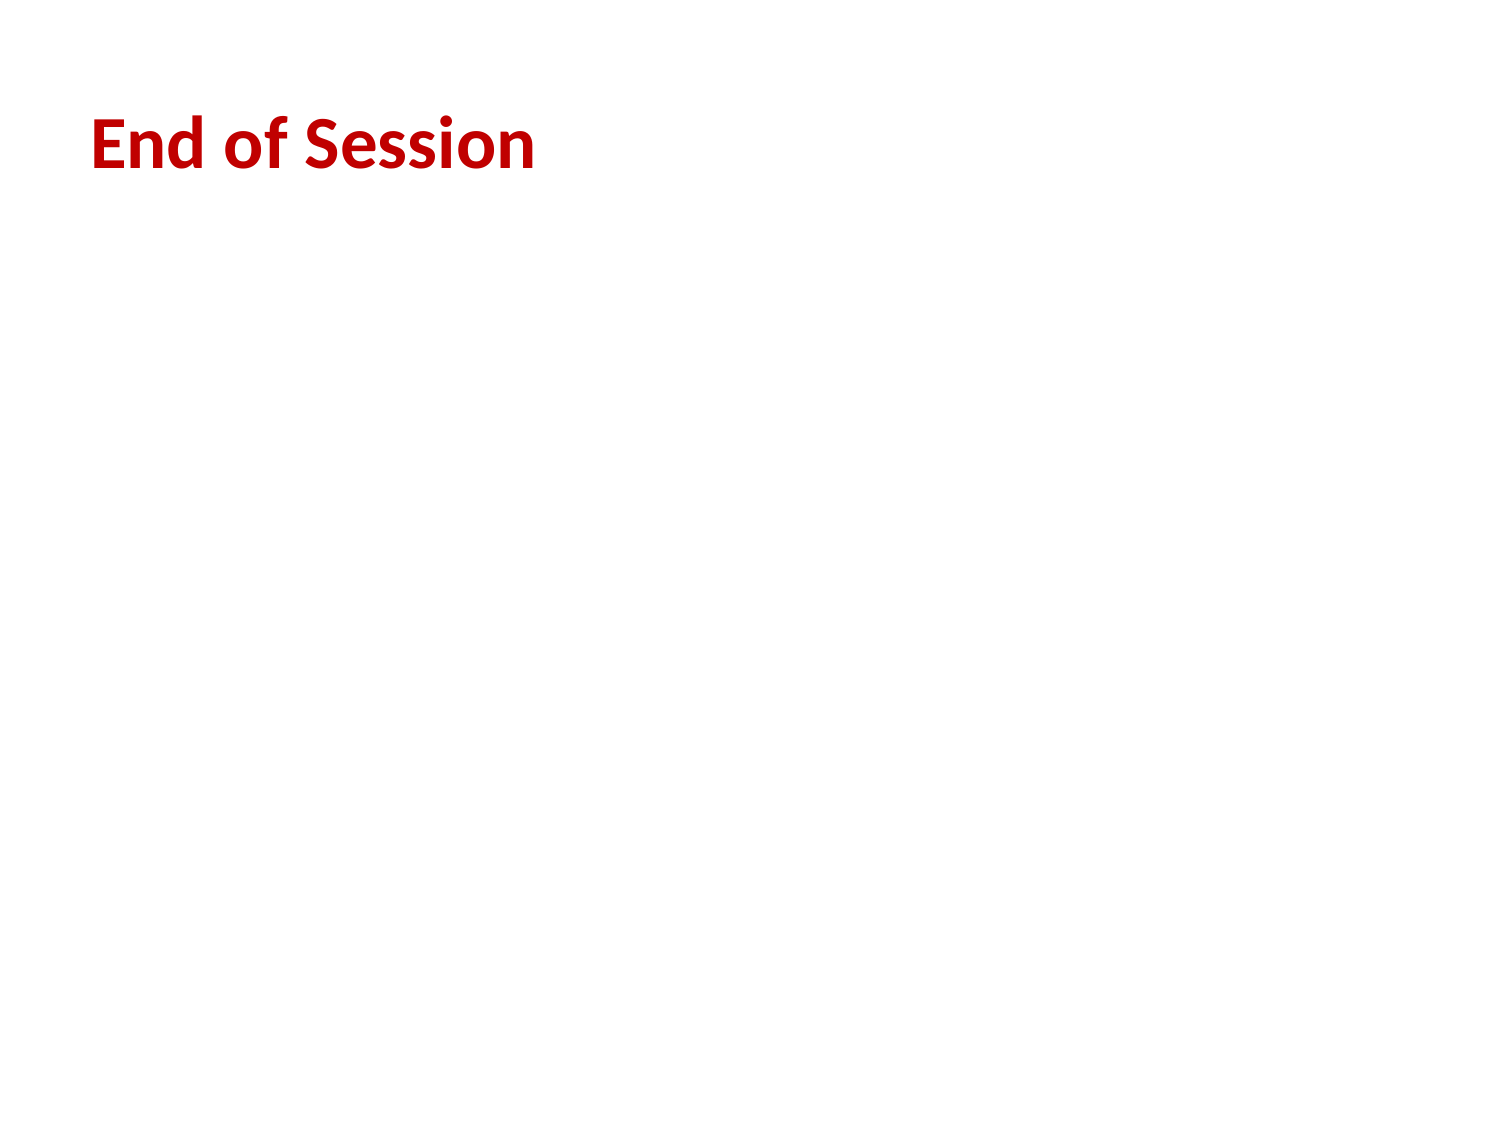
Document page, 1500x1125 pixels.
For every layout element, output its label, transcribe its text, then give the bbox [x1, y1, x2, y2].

title End of Session [75, 45, 1425, 233]
